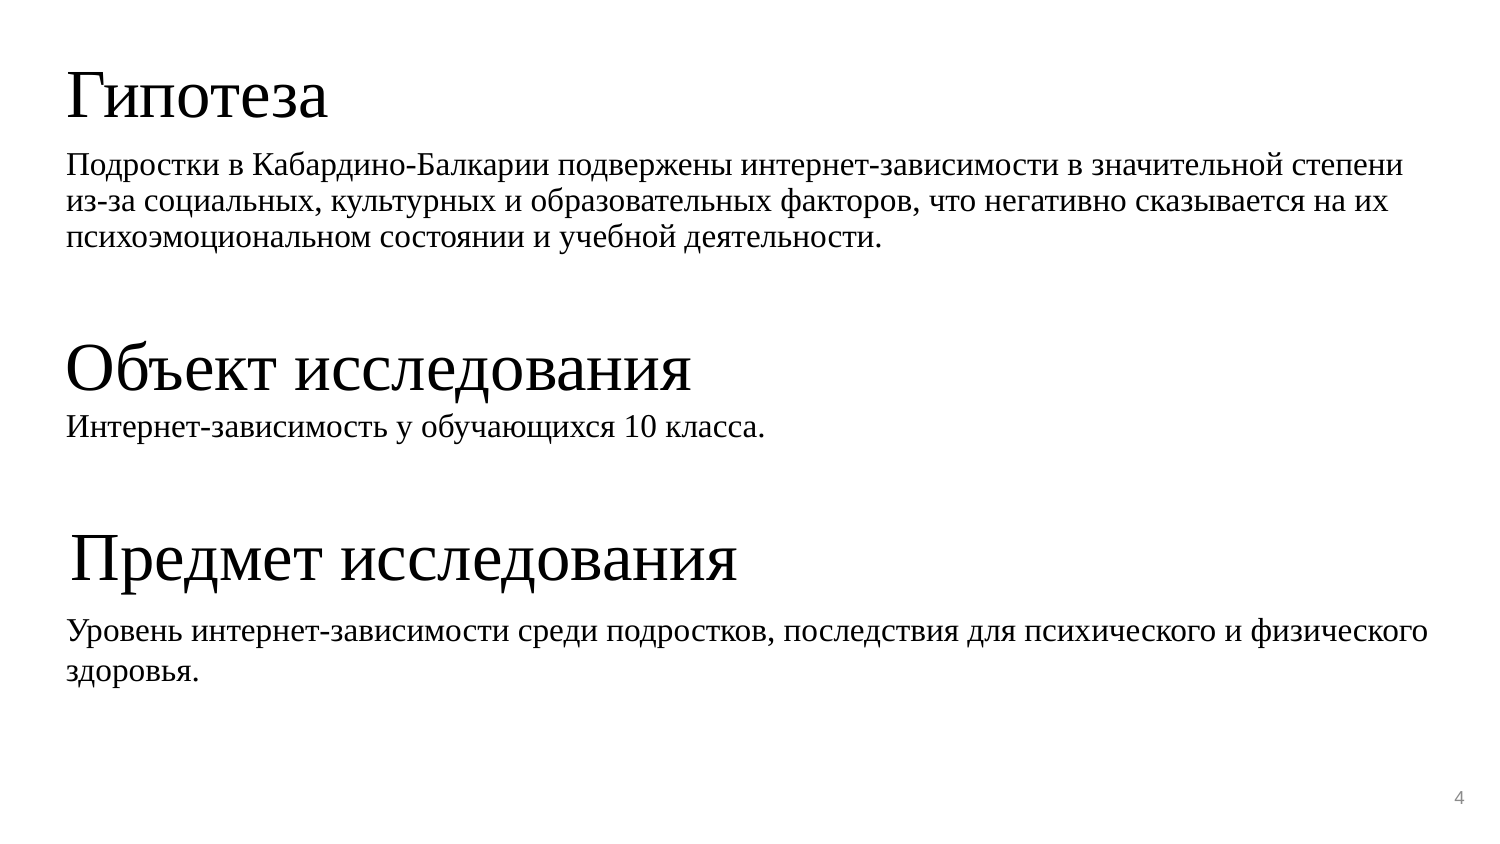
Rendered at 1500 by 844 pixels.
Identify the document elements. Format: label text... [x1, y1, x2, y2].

text_box Предмет исследования [55, 504, 754, 600]
list Подростки в Кабардино-Балкарии подвержены интернет-зависимости в значительной степени из-за социальных, культурных и образовательных факторов, что негативно сказывается на их психоэмоциональном состоянии и учебной деятельности. [51, 131, 1449, 223]
title Гипотеза [51, 43, 1449, 118]
slide_number 4 [1389, 764, 1480, 830]
text_box Объект исследования [51, 314, 974, 396]
text_box Интернет-зависимость у обучающихся 10 класса. [51, 396, 1480, 452]
text_box Уровень интернет-зависимости среди подростков, последствия для психического и физического здоровья. [51, 600, 1449, 696]
